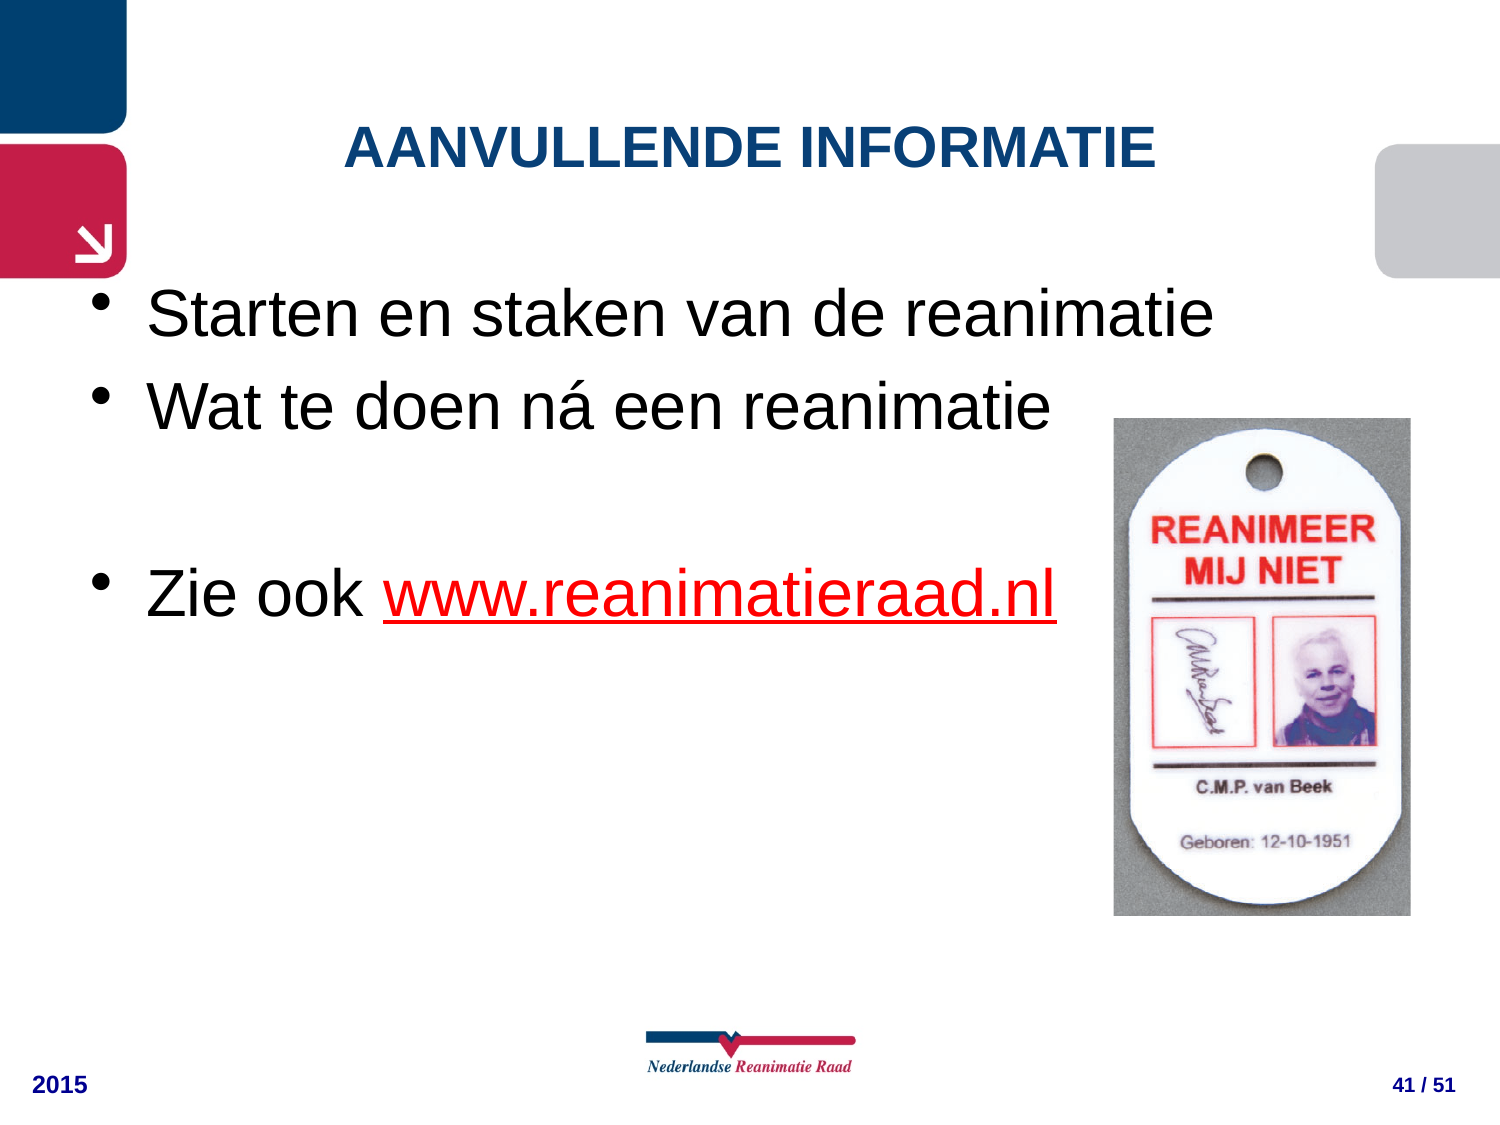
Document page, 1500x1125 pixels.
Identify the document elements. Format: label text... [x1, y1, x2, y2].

list Starten en staken van de reanimatie Wat te doen ná een reanimatie Zie ook www.reanimatieraad.nl [75, 262, 1425, 1005]
picture [0, 0, 1500, 1125]
text_box AANVULLENDE INFORMATIE [33, 101, 1468, 177]
